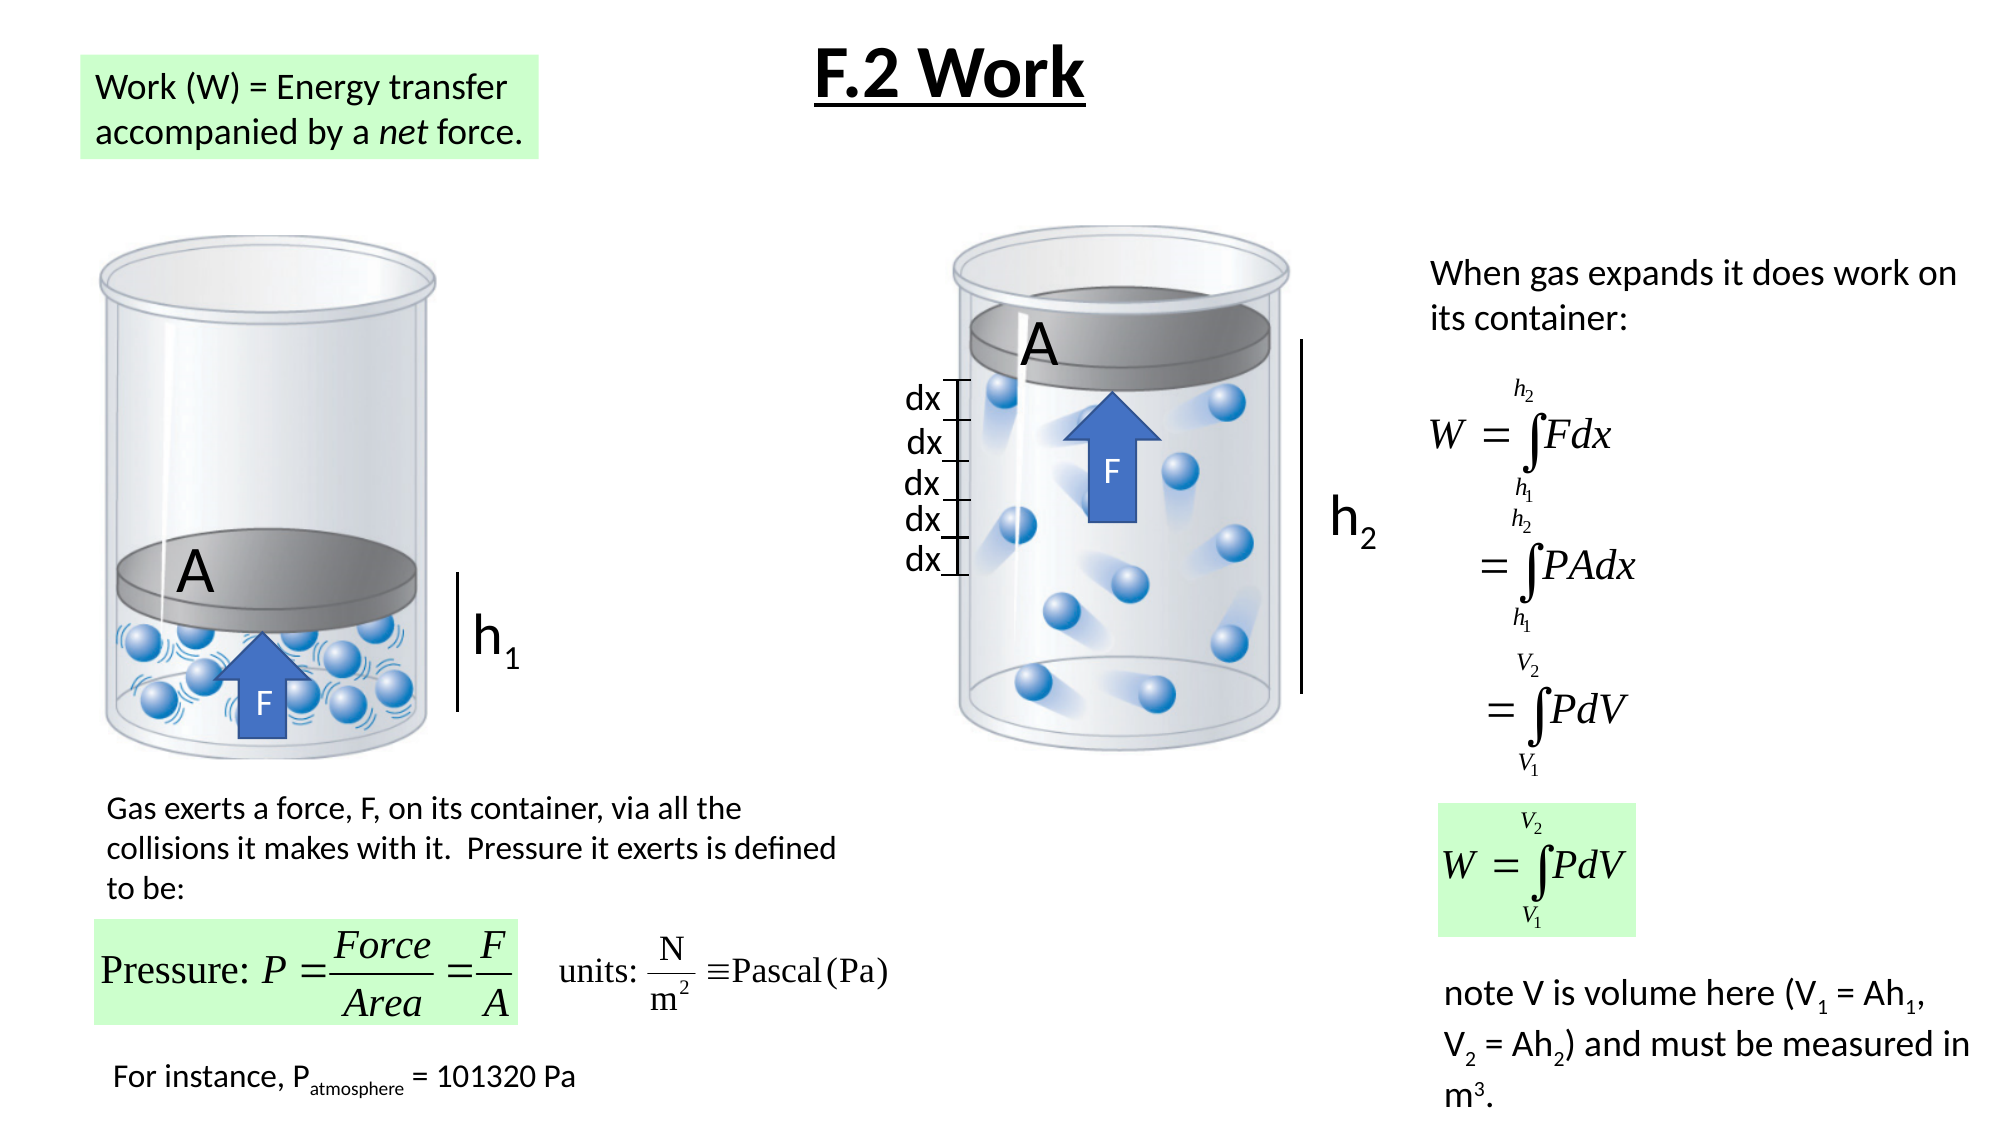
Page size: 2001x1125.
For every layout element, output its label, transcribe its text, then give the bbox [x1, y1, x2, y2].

text_box dx [889, 450, 929, 510]
text_box h1 [458, 589, 536, 684]
text_box dx [889, 510, 929, 547]
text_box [94, 918, 519, 1025]
text_box dx [891, 426, 929, 469]
text_box h2 [1314, 469, 1392, 565]
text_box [553, 926, 895, 1018]
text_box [87, 229, 458, 767]
text_box Work (W) = Energy transfer accompanied by a net force. [80, 54, 539, 160]
text_box dx [890, 365, 929, 426]
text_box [1438, 803, 1637, 937]
text_box dx [890, 547, 929, 586]
text_box When gas expands it does work on its container: [1415, 240, 1974, 346]
text_box For instance, Patmosphere = 101320 Pa [98, 1046, 592, 1107]
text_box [1477, 643, 1637, 785]
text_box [929, 218, 1299, 757]
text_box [1424, 369, 1620, 511]
text_box Gas exerts a force, F, on its container, via all the collisions it makes with it. Pressure it exerts is defined to be: [91, 778, 854, 914]
text_box F.2 Work [799, 25, 1165, 127]
text_box note V is volume here (V1 = Ah1, V2 = Ah2) and must be measured in m3. [1429, 960, 1995, 1123]
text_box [1470, 499, 1644, 641]
